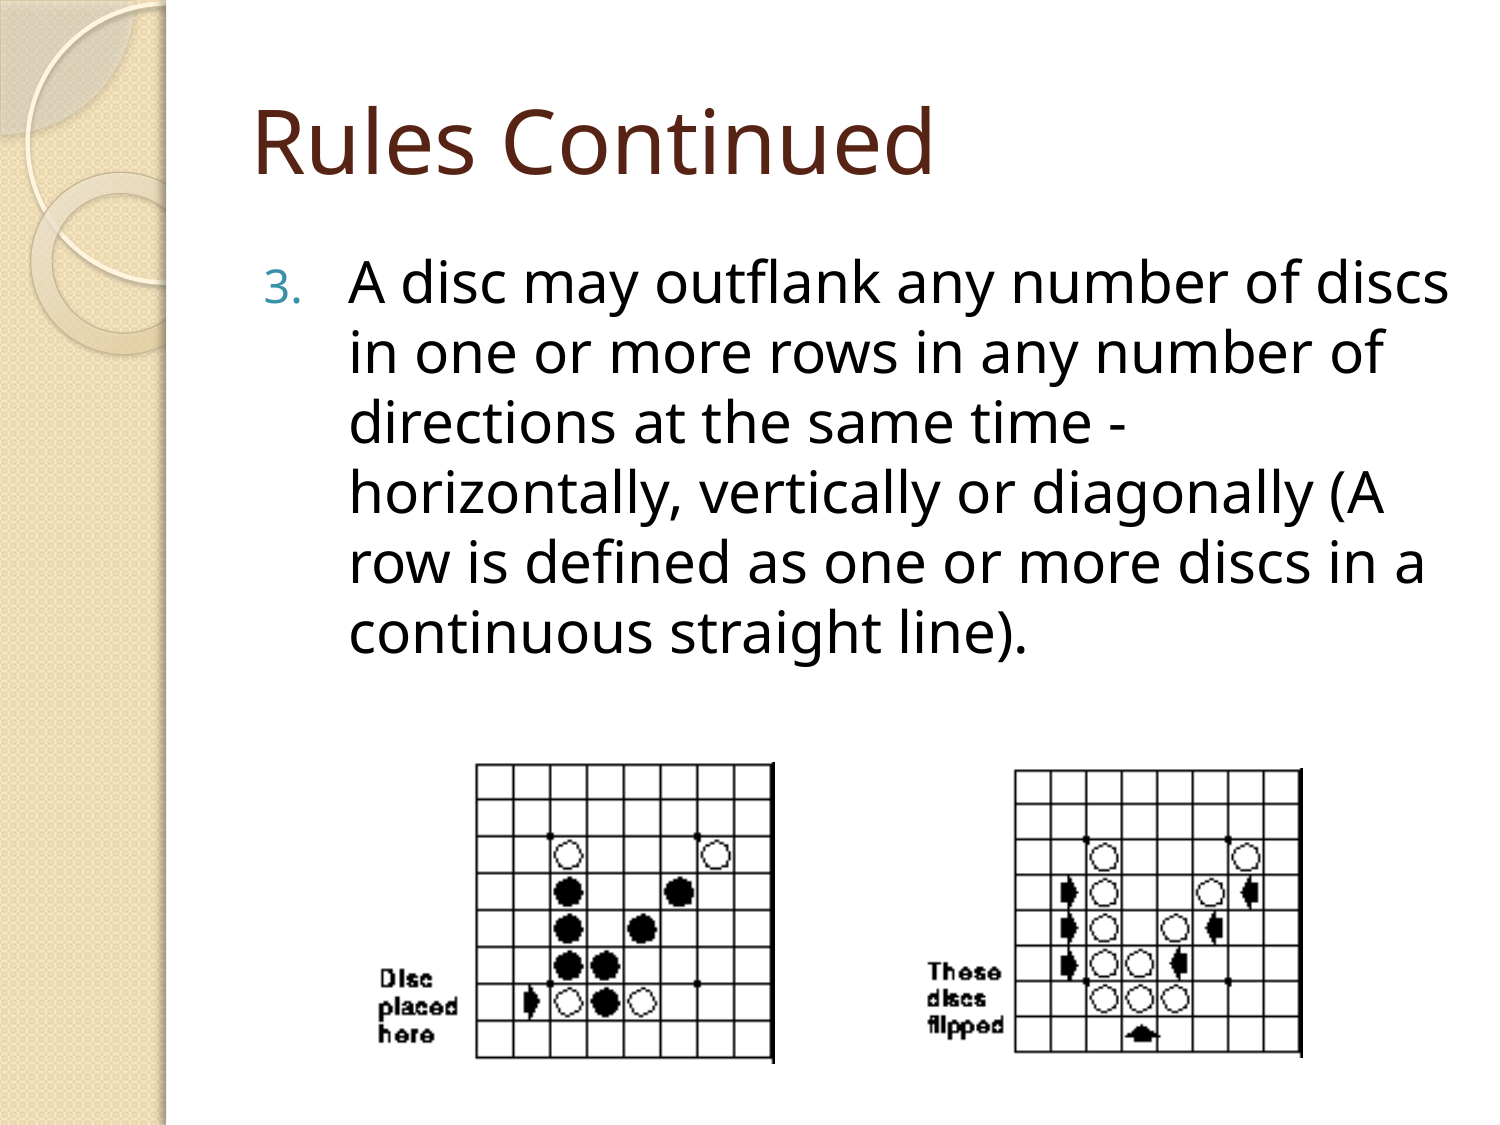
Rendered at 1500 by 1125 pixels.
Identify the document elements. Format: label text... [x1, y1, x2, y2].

picture [924, 768, 1303, 1058]
list A disc may outflank any number of discs in one or more rows in any number of directions at the same time - horizontally, vertically or diagonally (A row is defined as one or more discs in a continuous straight line). [235, 237, 1466, 1025]
picture [374, 762, 776, 1064]
title Rules Continued [235, 45, 1466, 233]
